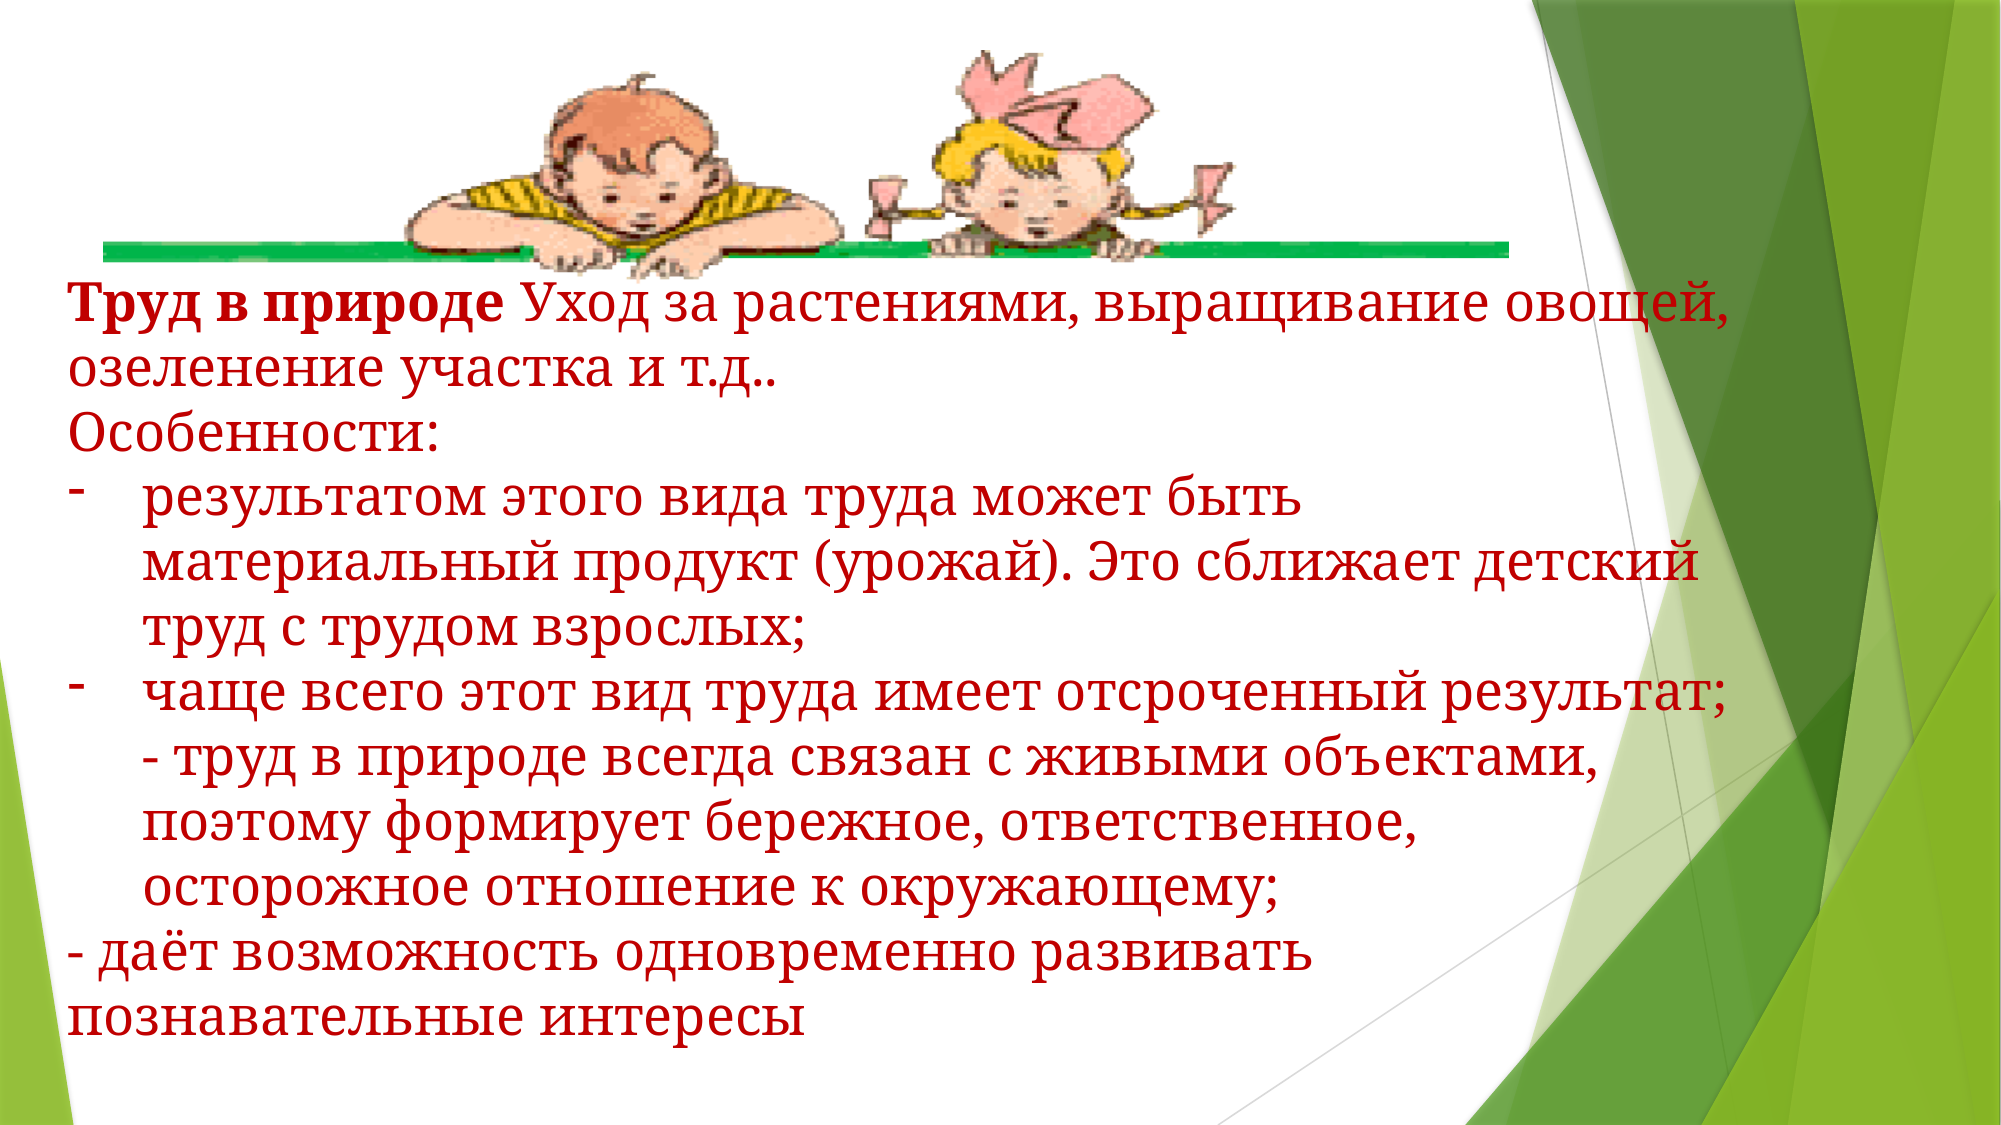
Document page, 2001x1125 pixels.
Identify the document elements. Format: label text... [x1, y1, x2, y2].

text_box Труд в природе Уход за растениями, выращивание овощей, озеленение участка и т.д.. Особенности: результатом этого вида труда может быть материальный продукт (урожай). Это сближает детский труд с трудом взрослых; чаще всего этот вид труда имеет отсроченный результат; - труд в природе всегда связан с живыми объектами, поэтому формирует бережное, ответственное, осторожное отношение к окружающему; - даёт возможность одновременно развивать познавательные интересы [52, 259, 1748, 1054]
picture [102, 50, 1509, 295]
